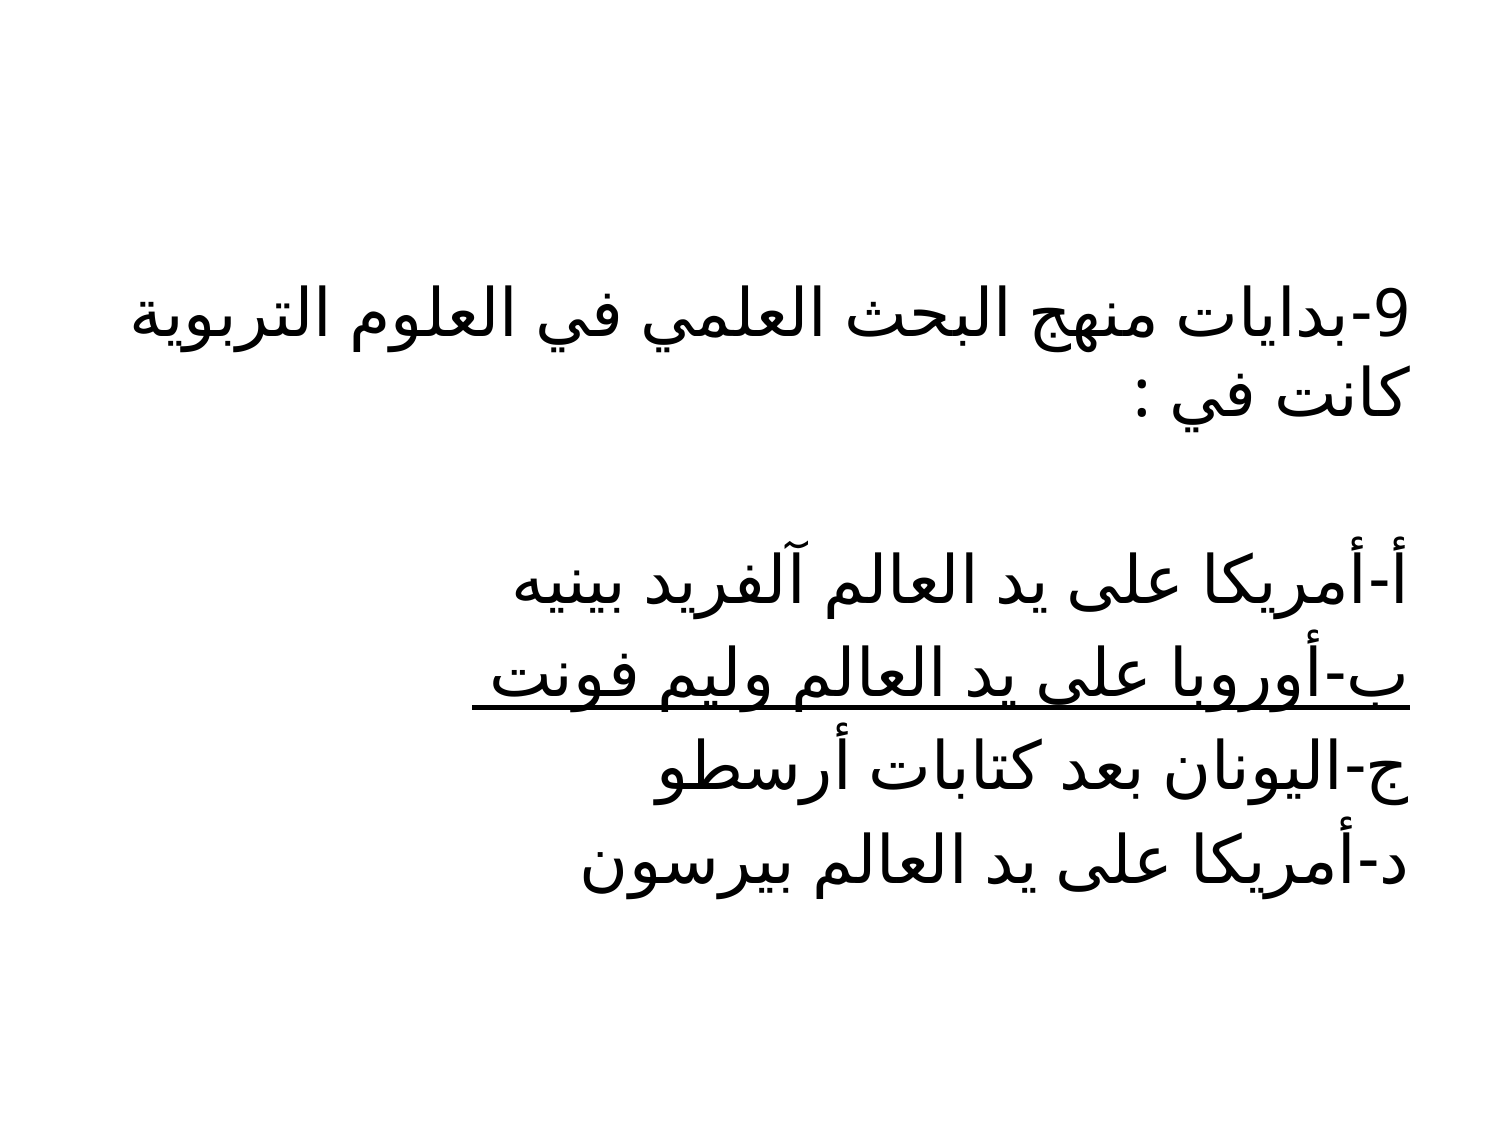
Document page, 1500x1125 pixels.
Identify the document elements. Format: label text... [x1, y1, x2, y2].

list 9-بدايات منهج البحث العلمي في العلوم التربوية كانت في : أ-أمريكا على يد العالم آلفريد بينيه ب-أوروبا على يد العالم وليم فونت ج-اليونان بعد كتابات أرسطو د-أمريكا على يد العالم بيرسون [75, 262, 1425, 1005]
